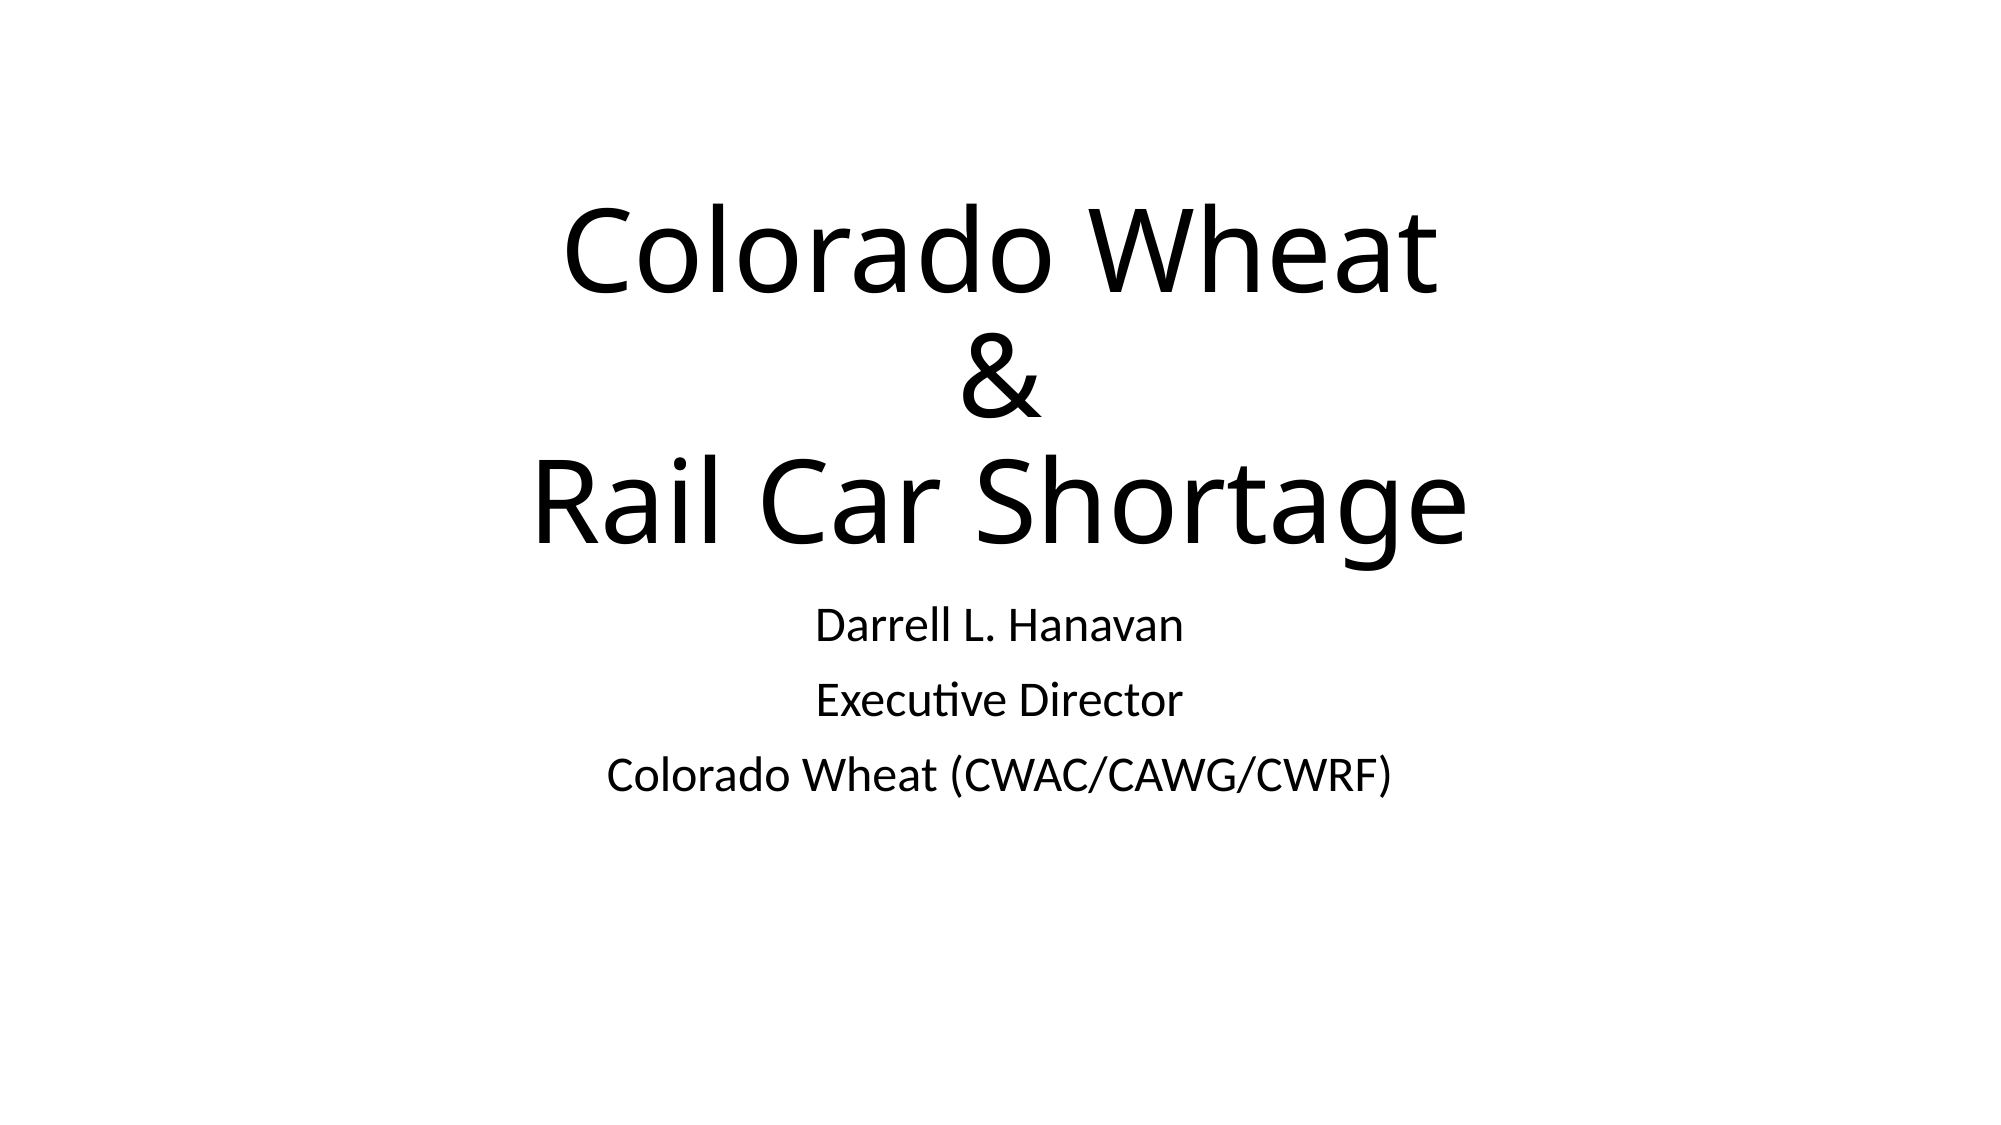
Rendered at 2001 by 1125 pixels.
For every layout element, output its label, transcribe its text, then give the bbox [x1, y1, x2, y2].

subtitle Darrell L. Hanavan Executive Director Colorado Wheat (CWAC/CAWG/CWRF) [249, 590, 1750, 863]
title Colorado Wheat & Rail Car Shortage [249, 184, 1750, 576]
